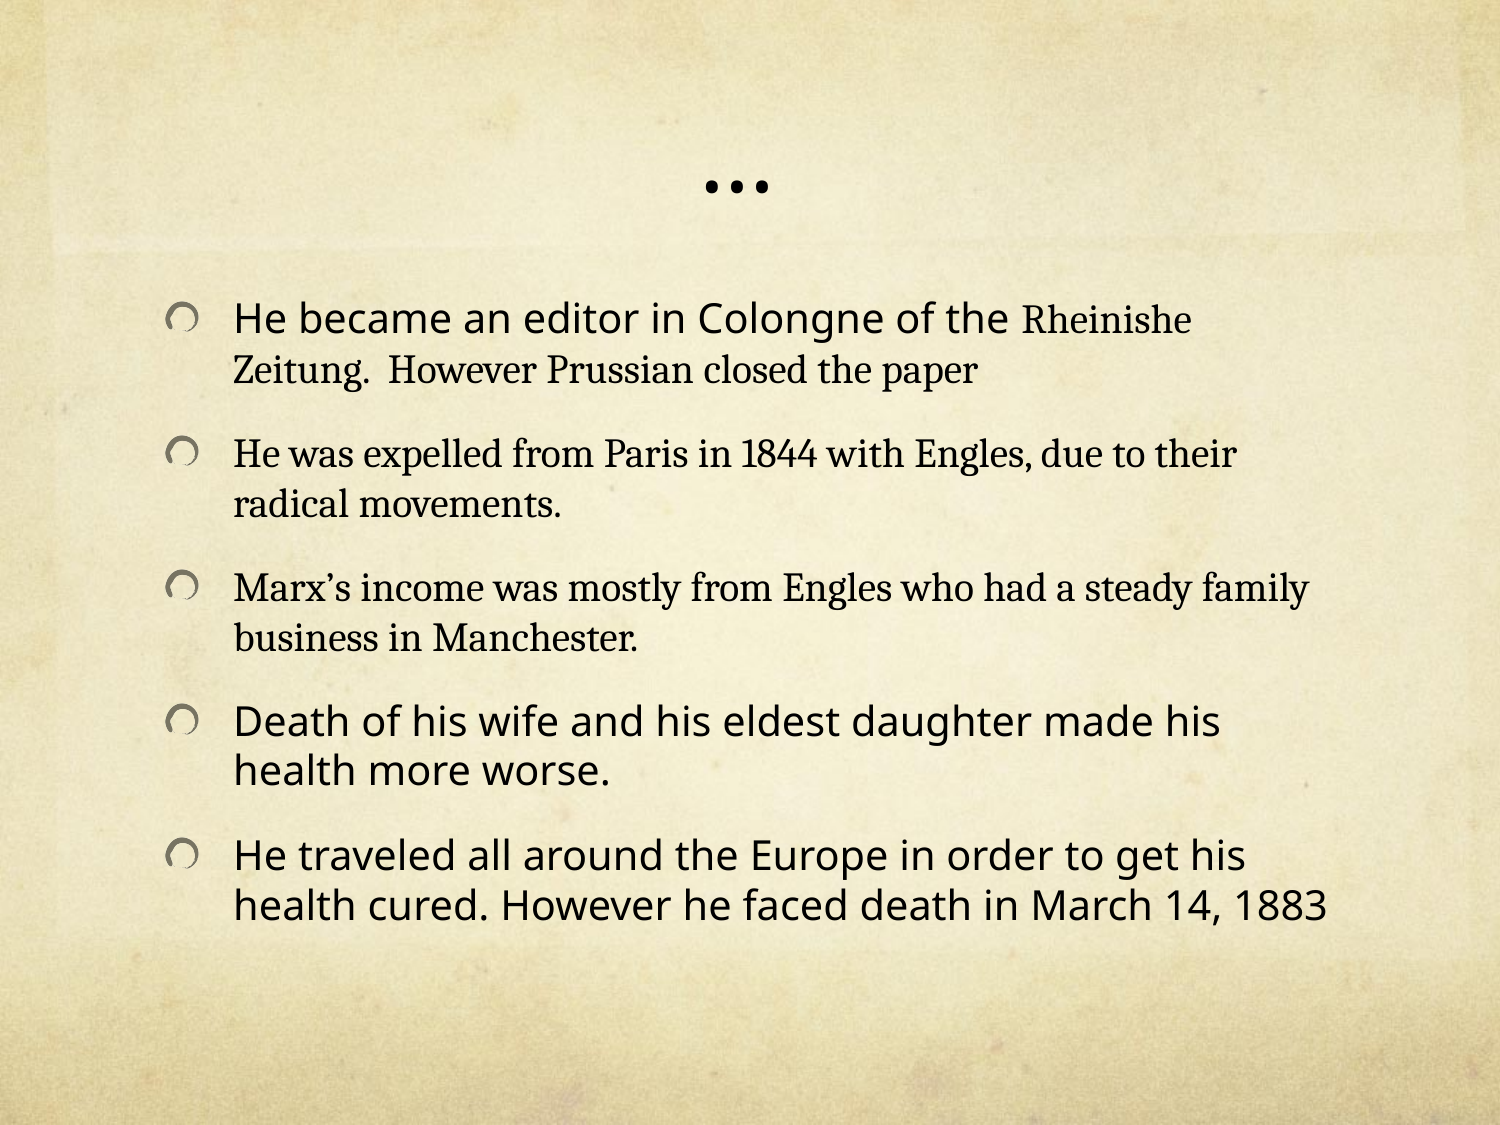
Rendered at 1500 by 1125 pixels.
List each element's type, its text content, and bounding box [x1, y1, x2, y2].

title … [150, 82, 1350, 225]
picture [0, 0, 1500, 1125]
list He became an editor in Colongne of the Rheinishe Zeitung. However Prussian closed the paper He was expelled from Paris in 1844 with Engles, due to their radical movements. Marx’s income was mostly from Engles who had a steady family business in Manchester. Death of his wife and his eldest daughter made his health more worse. He traveled all around the Europe in order to get his health cured. However he faced death in March 14, 1883 [150, 284, 1350, 950]
